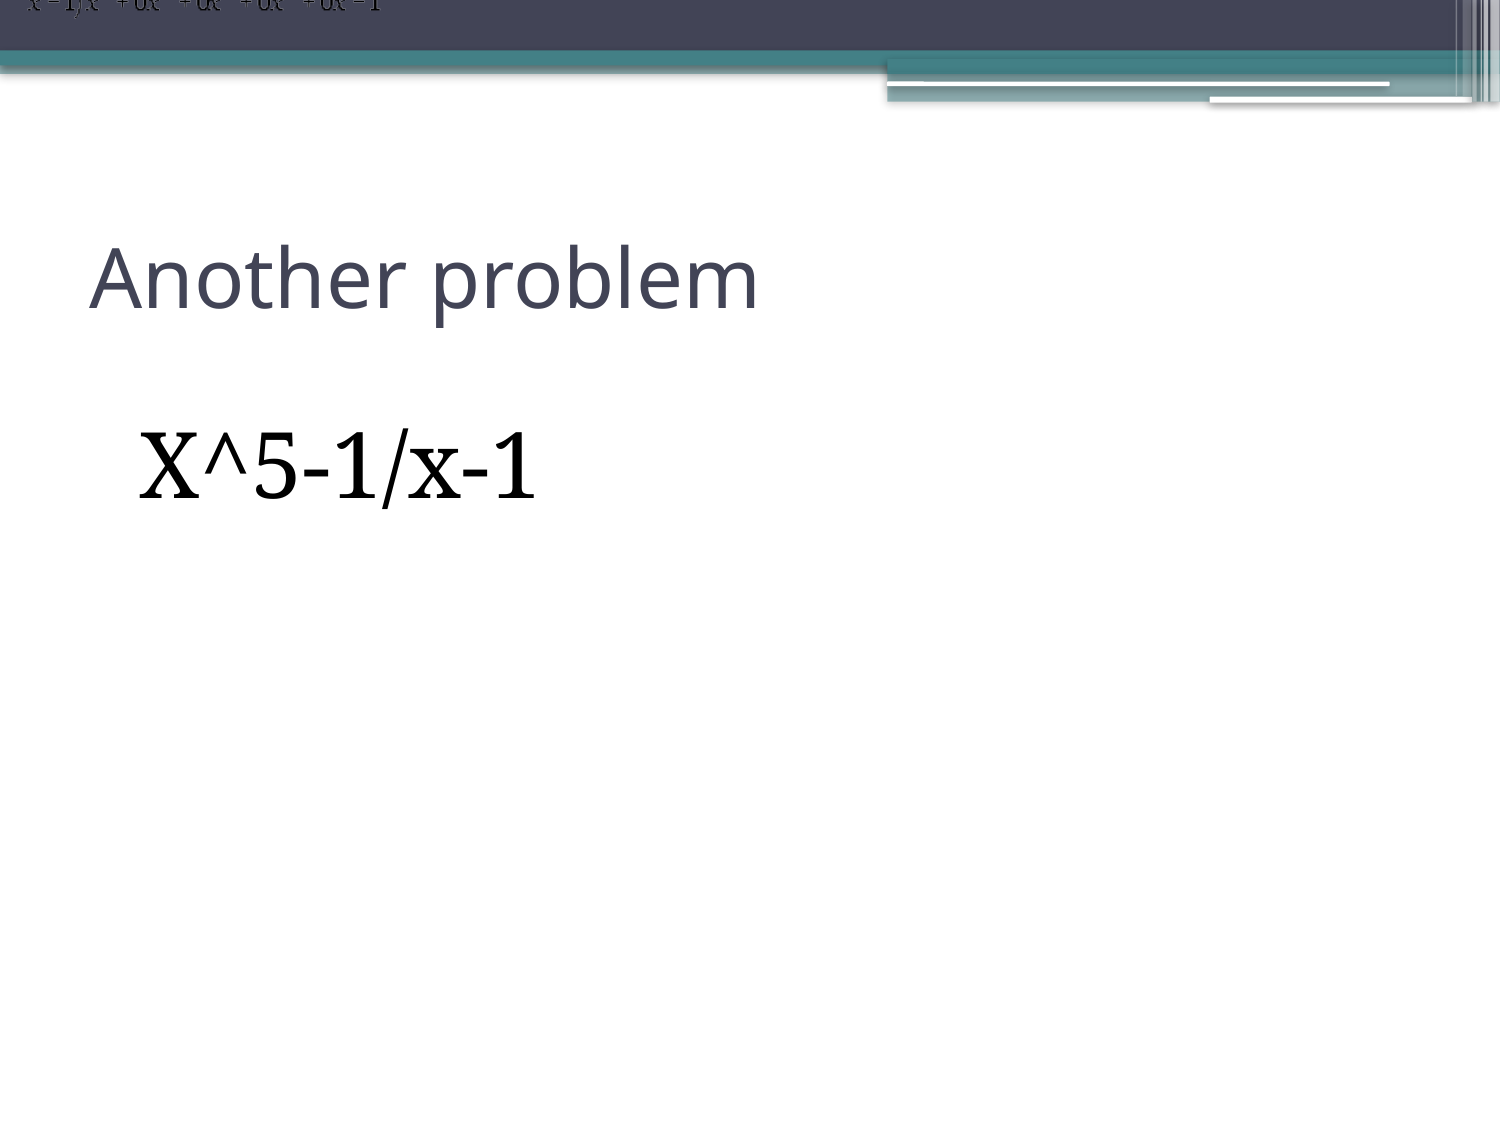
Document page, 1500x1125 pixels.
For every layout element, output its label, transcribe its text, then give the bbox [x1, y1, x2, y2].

text_box X^5-1/x-1 [124, 399, 863, 525]
picture [25, 0, 386, 25]
title Another problem [75, 187, 1425, 363]
